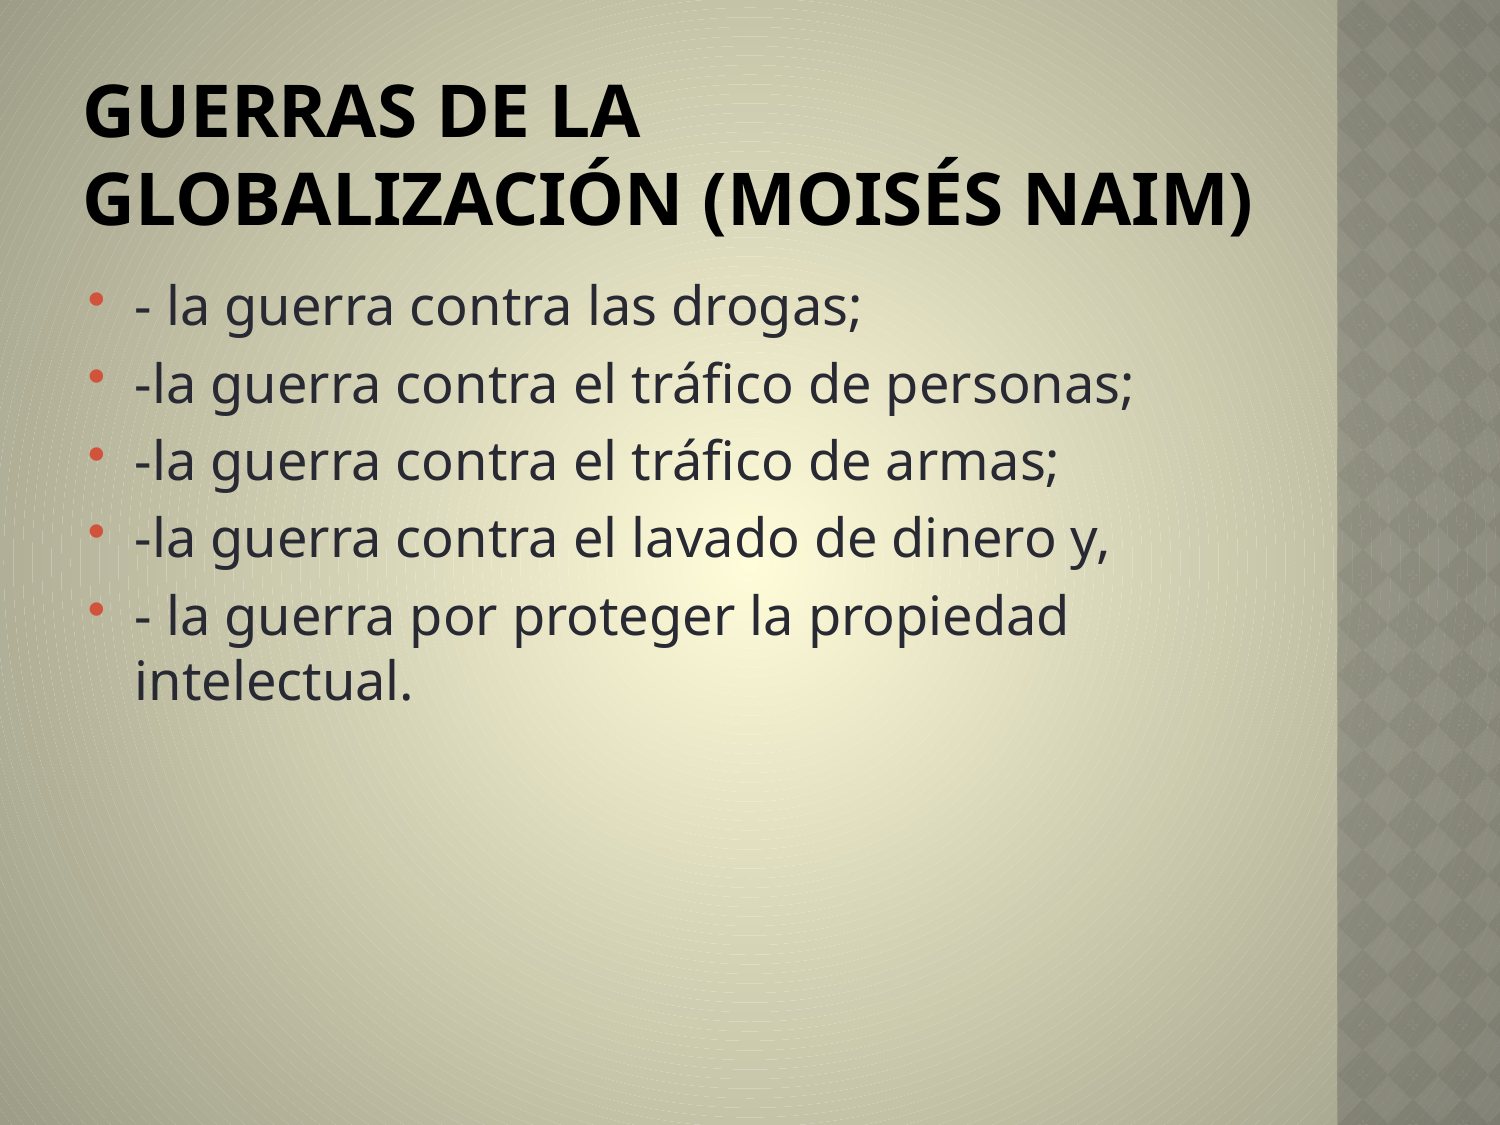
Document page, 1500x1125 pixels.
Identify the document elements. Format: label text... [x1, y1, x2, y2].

list - la guerra contra las drogas; -la guerra contra el tráfico de personas; -la guerra contra el tráfico de armas; -la guerra contra el lavado de dinero y, - la guerra por proteger la propiedad intelectual. [75, 264, 1263, 1059]
title Guerras de la globalización (moisés Naim) [75, 52, 1263, 240]
